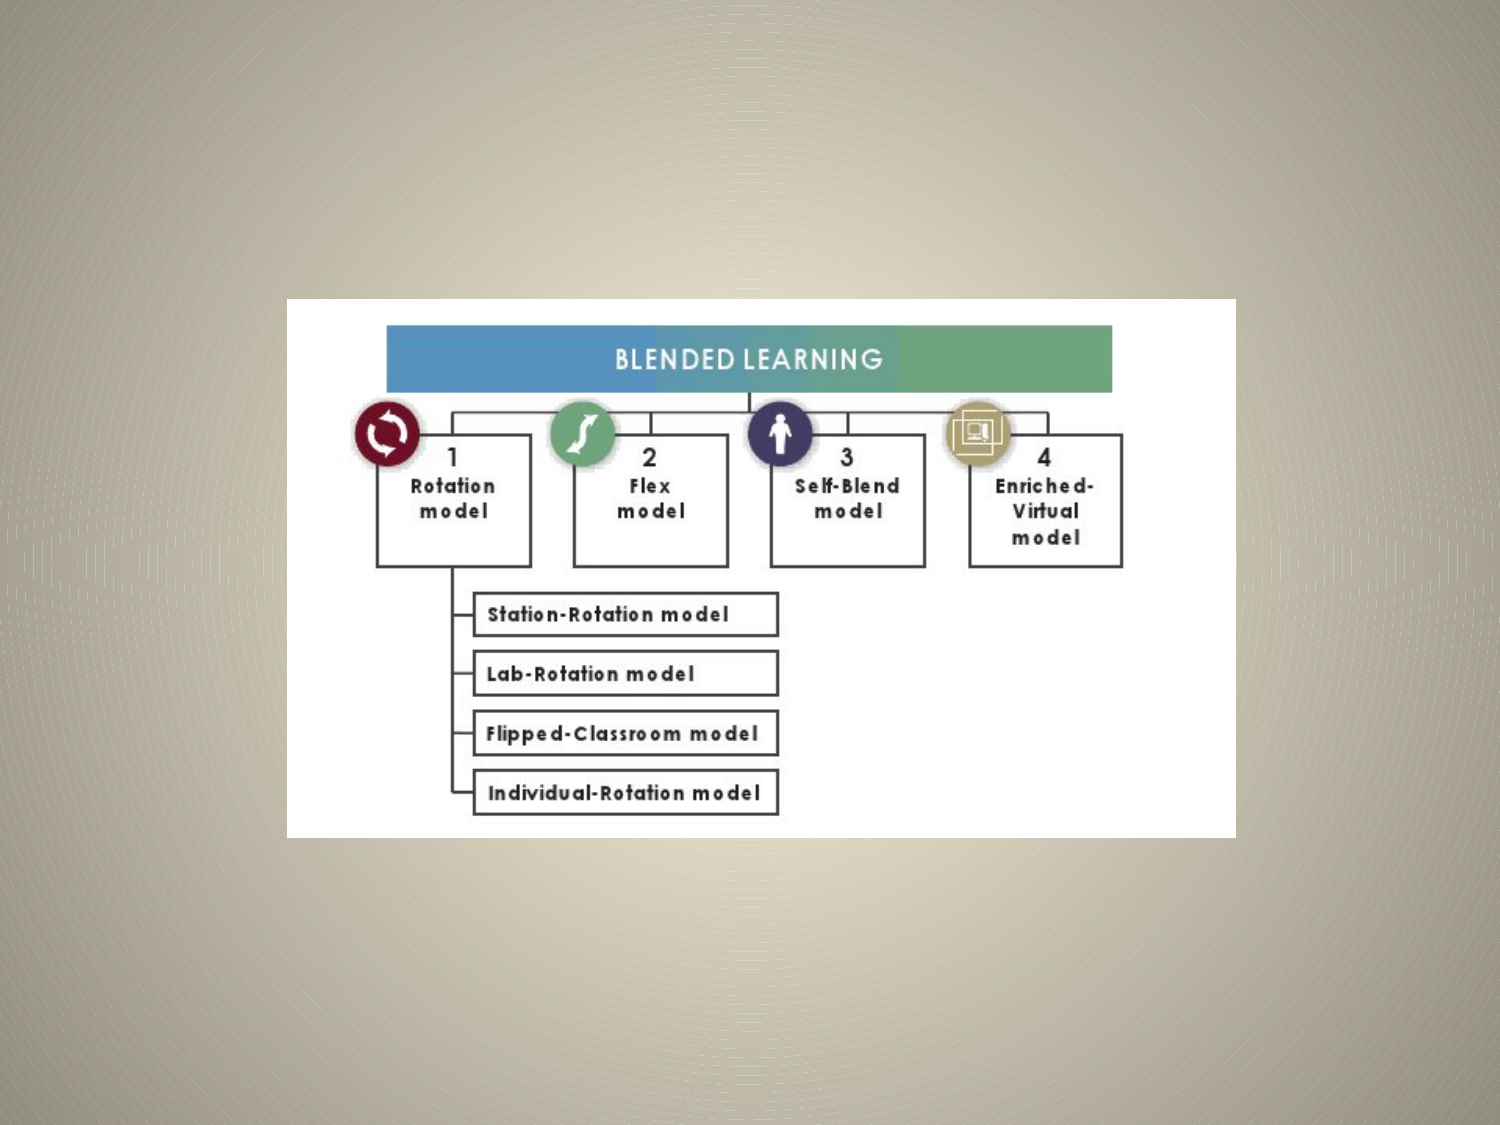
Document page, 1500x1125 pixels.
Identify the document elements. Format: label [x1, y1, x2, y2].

picture [287, 299, 1237, 838]
